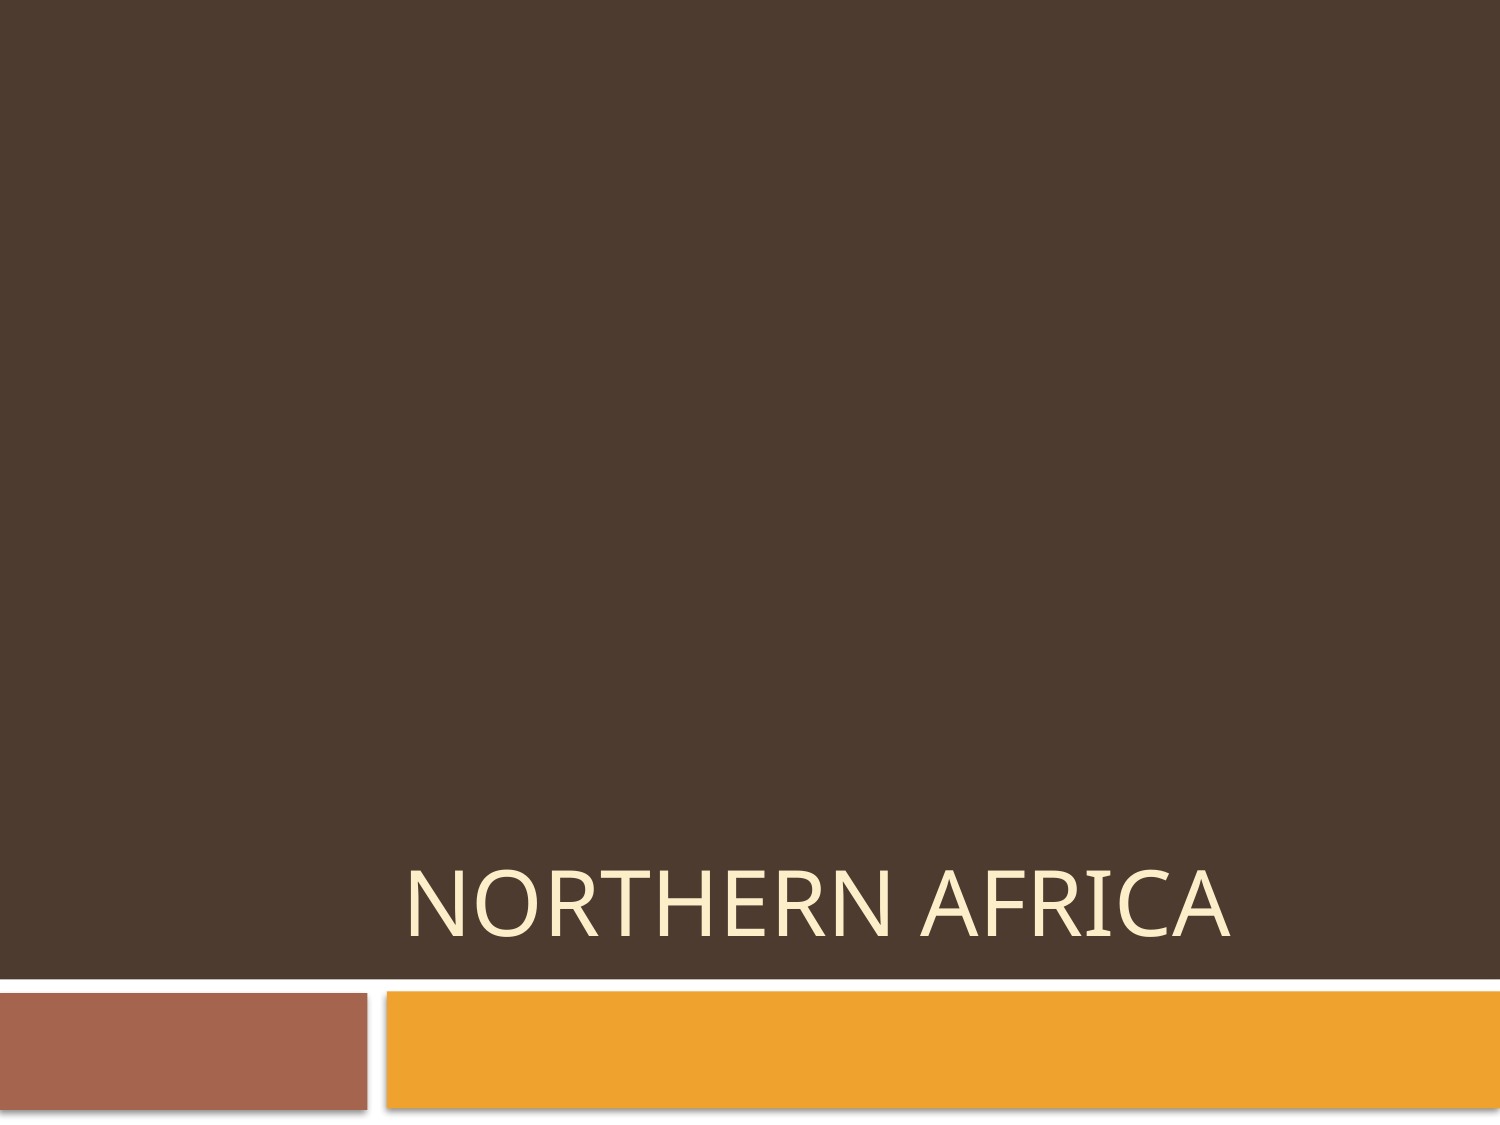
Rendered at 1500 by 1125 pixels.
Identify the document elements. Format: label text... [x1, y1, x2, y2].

title Northern Africa [387, 662, 1450, 963]
